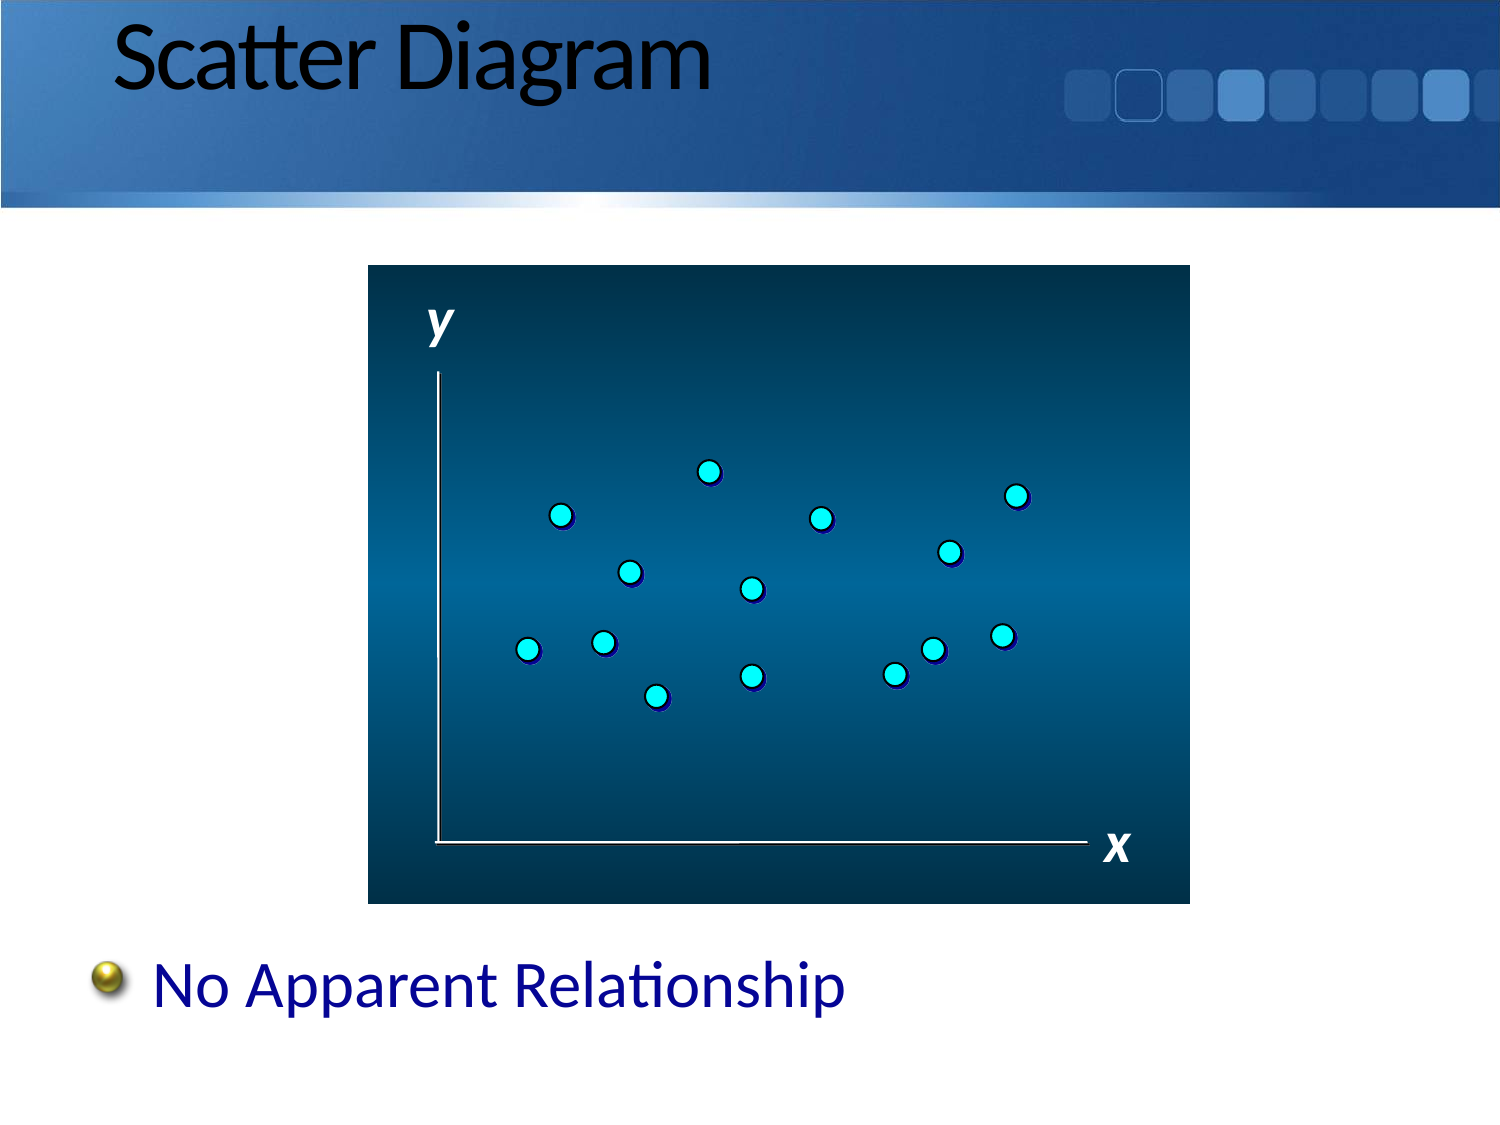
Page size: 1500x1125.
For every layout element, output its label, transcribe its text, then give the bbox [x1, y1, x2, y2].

title Scatter Diagram [112, 3, 1388, 146]
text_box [409, 273, 1149, 882]
text_box [366, 264, 1191, 905]
picture [0, 0, 1500, 1125]
list No Apparent Relationship [87, 950, 1363, 1023]
